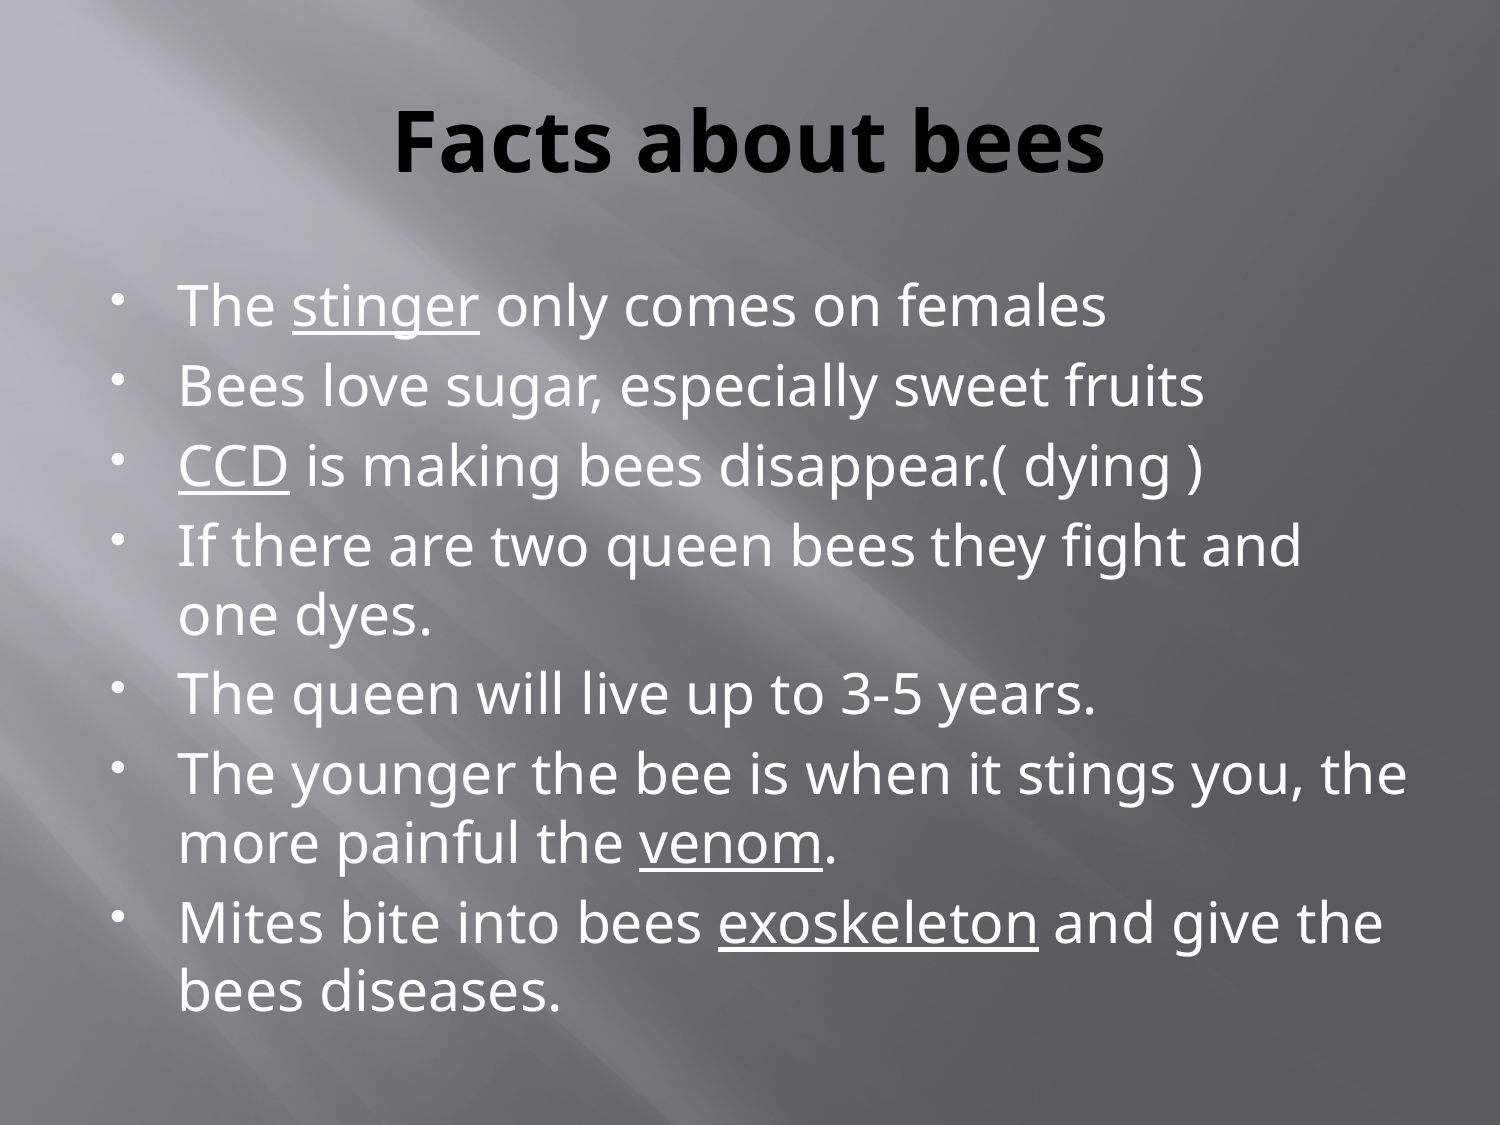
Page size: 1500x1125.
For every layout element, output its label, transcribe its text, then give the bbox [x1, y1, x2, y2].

list The stinger only comes on females Bees love sugar, especially sweet fruits CCD is making bees disappear.( dying ) If there are two queen bees they fight and one dyes. The queen will live up to 3-5 years. The younger the bee is when it stings you, the more painful the venom. Mites bite into bees exoskeleton and give the bees diseases. [75, 262, 1425, 1035]
title Facts about bees [75, 45, 1425, 233]
